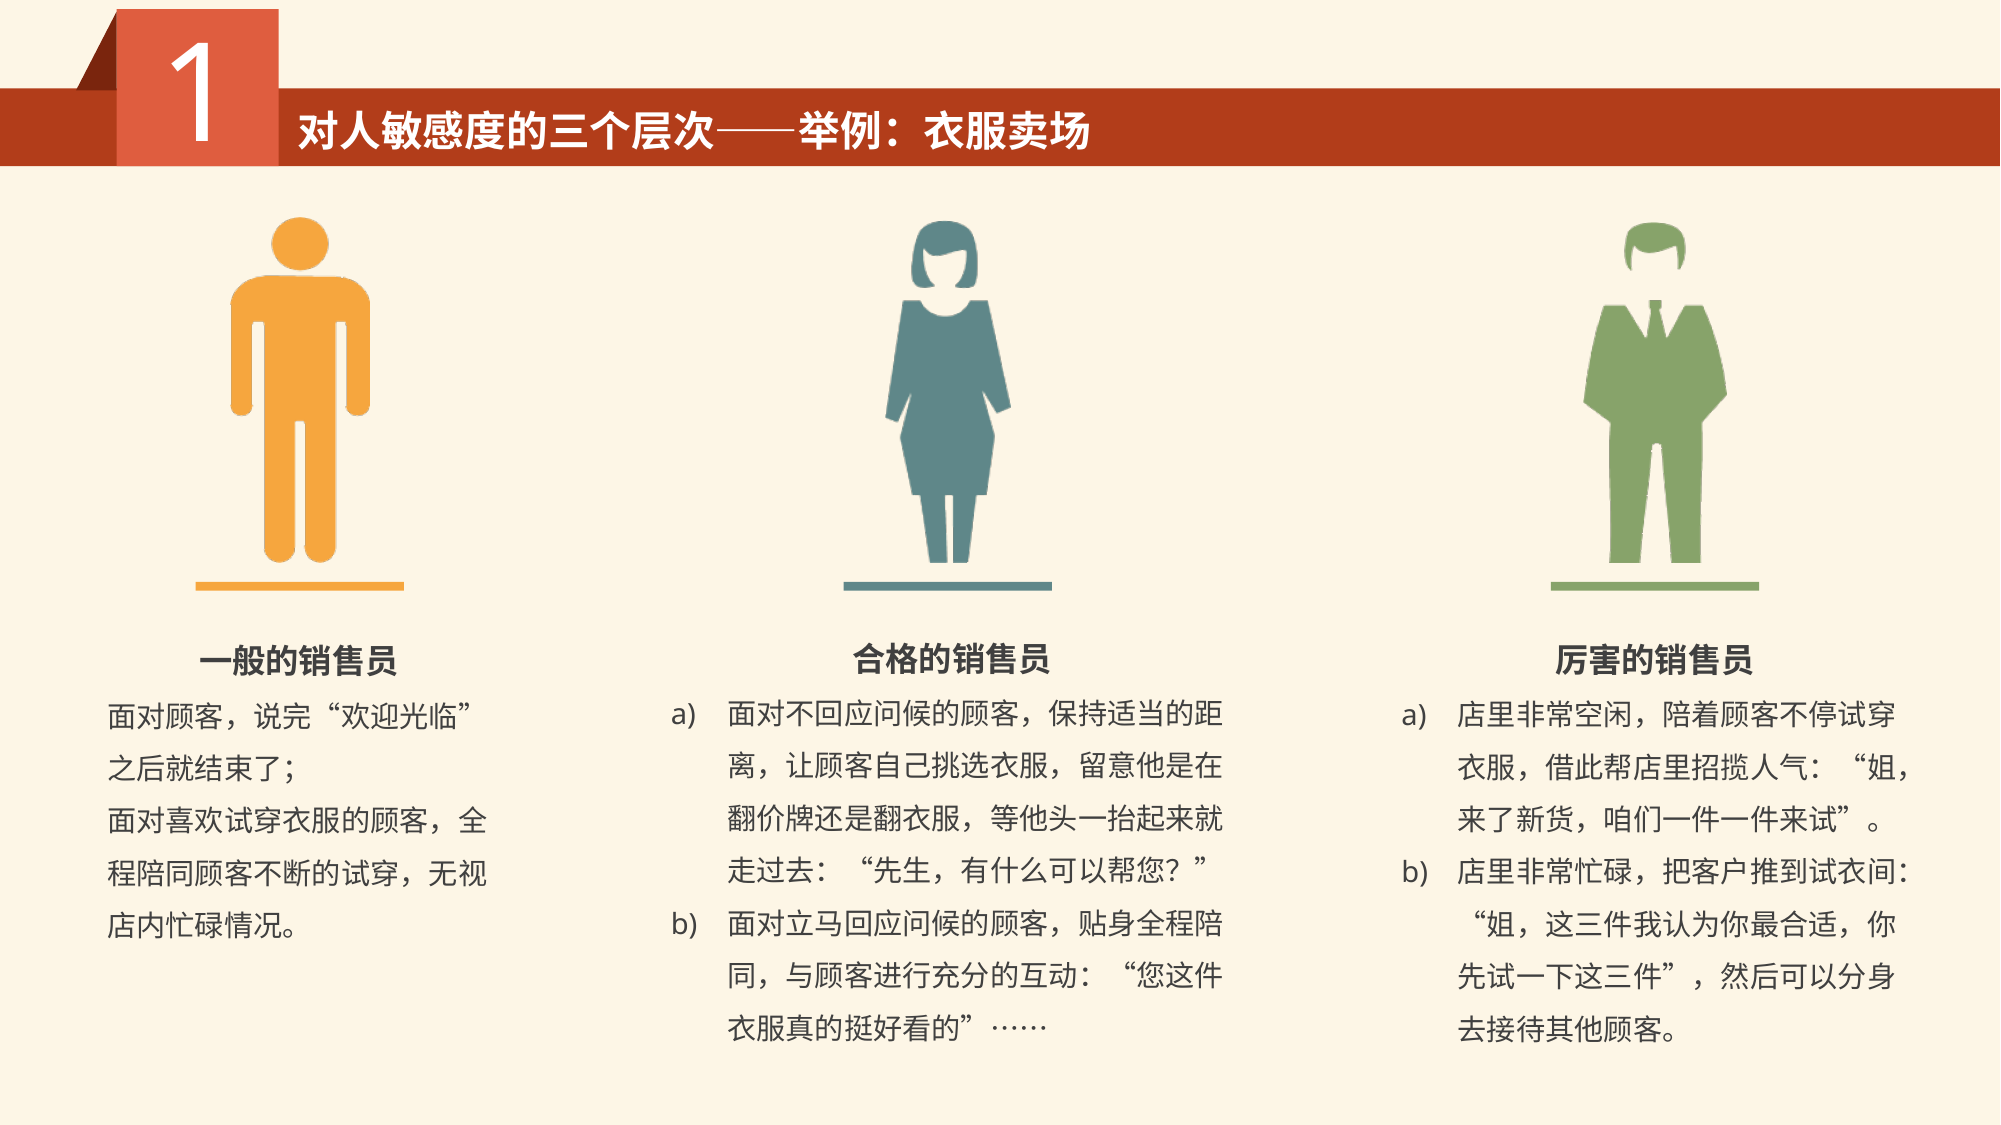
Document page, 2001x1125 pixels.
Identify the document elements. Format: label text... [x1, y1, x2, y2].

picture [1583, 222, 1727, 563]
text_box 合格的销售员 面对不回应问候的顾客，保持适当的距离，让顾客自己挑选衣服，留意他是在翻价牌还是翻衣服，等他头一抬起来就走过去：“先生，有什么可以帮您？” 面对立马回应问候的顾客，贴身全程陪同，与顾客进行充分的互动：“您这件衣服真的挺好看的”…… [655, 610, 1249, 1053]
picture [885, 220, 1011, 563]
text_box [0, 0, 2000, 179]
text_box [843, 581, 1053, 592]
text_box [195, 581, 405, 592]
picture [230, 217, 370, 563]
text_box [1550, 581, 1760, 592]
text_box 厉害的销售员 店里非常空闲，陪着顾客不停试穿衣服，借此帮店里招揽人气：“姐，来了新货，咱们一件一件来试”。 店里非常忙碌，把客户推到试衣间：“姐，这三件我认为你最合适，你先试一下这三件”，然后可以分身去接待其他顾客。 [1386, 611, 1924, 1054]
text_box 一般的销售员 面对顾客，说完“欢迎光临”之后就结束了； 面对喜欢试穿衣服的顾客，全程陪同顾客不断的试穿，无视店内忙碌情况。 [92, 613, 506, 950]
